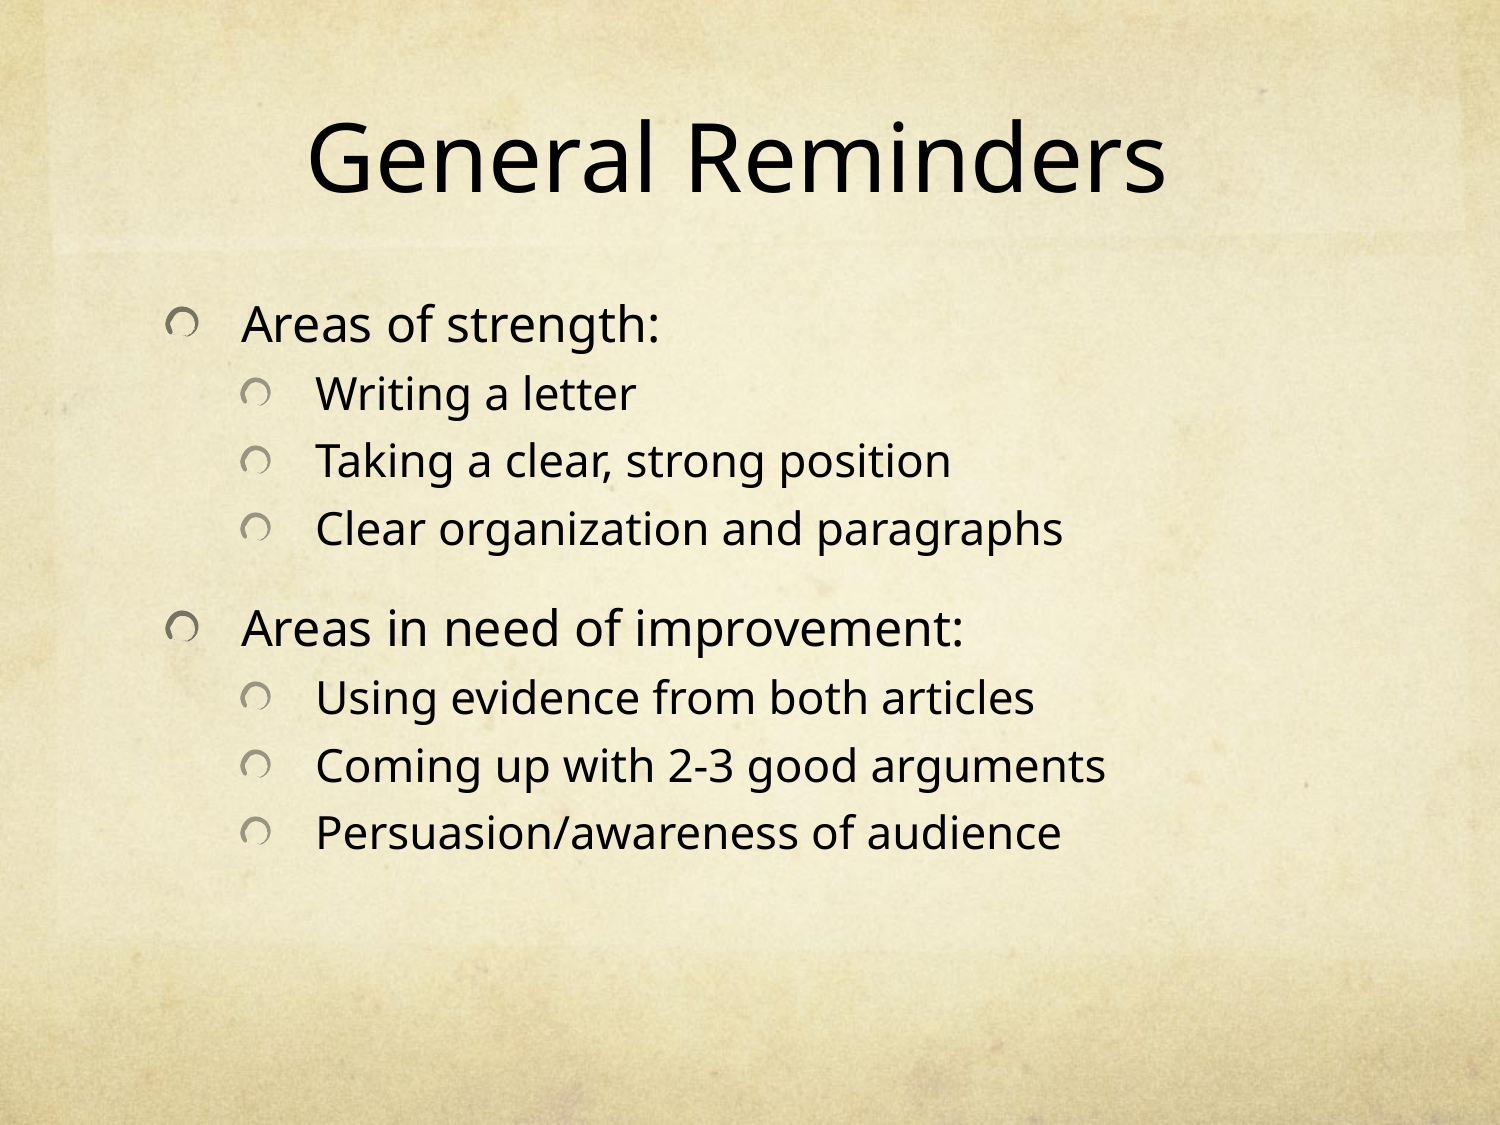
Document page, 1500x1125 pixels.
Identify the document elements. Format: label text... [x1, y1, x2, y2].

title General Reminders [150, 82, 1350, 225]
picture [0, 0, 1500, 1125]
list Areas of strength: Writing a letter Taking a clear, strong position Clear organization and paragraphs Areas in need of improvement: Using evidence from both articles Coming up with 2-3 good arguments Persuasion/awareness of audience [150, 284, 1350, 950]
